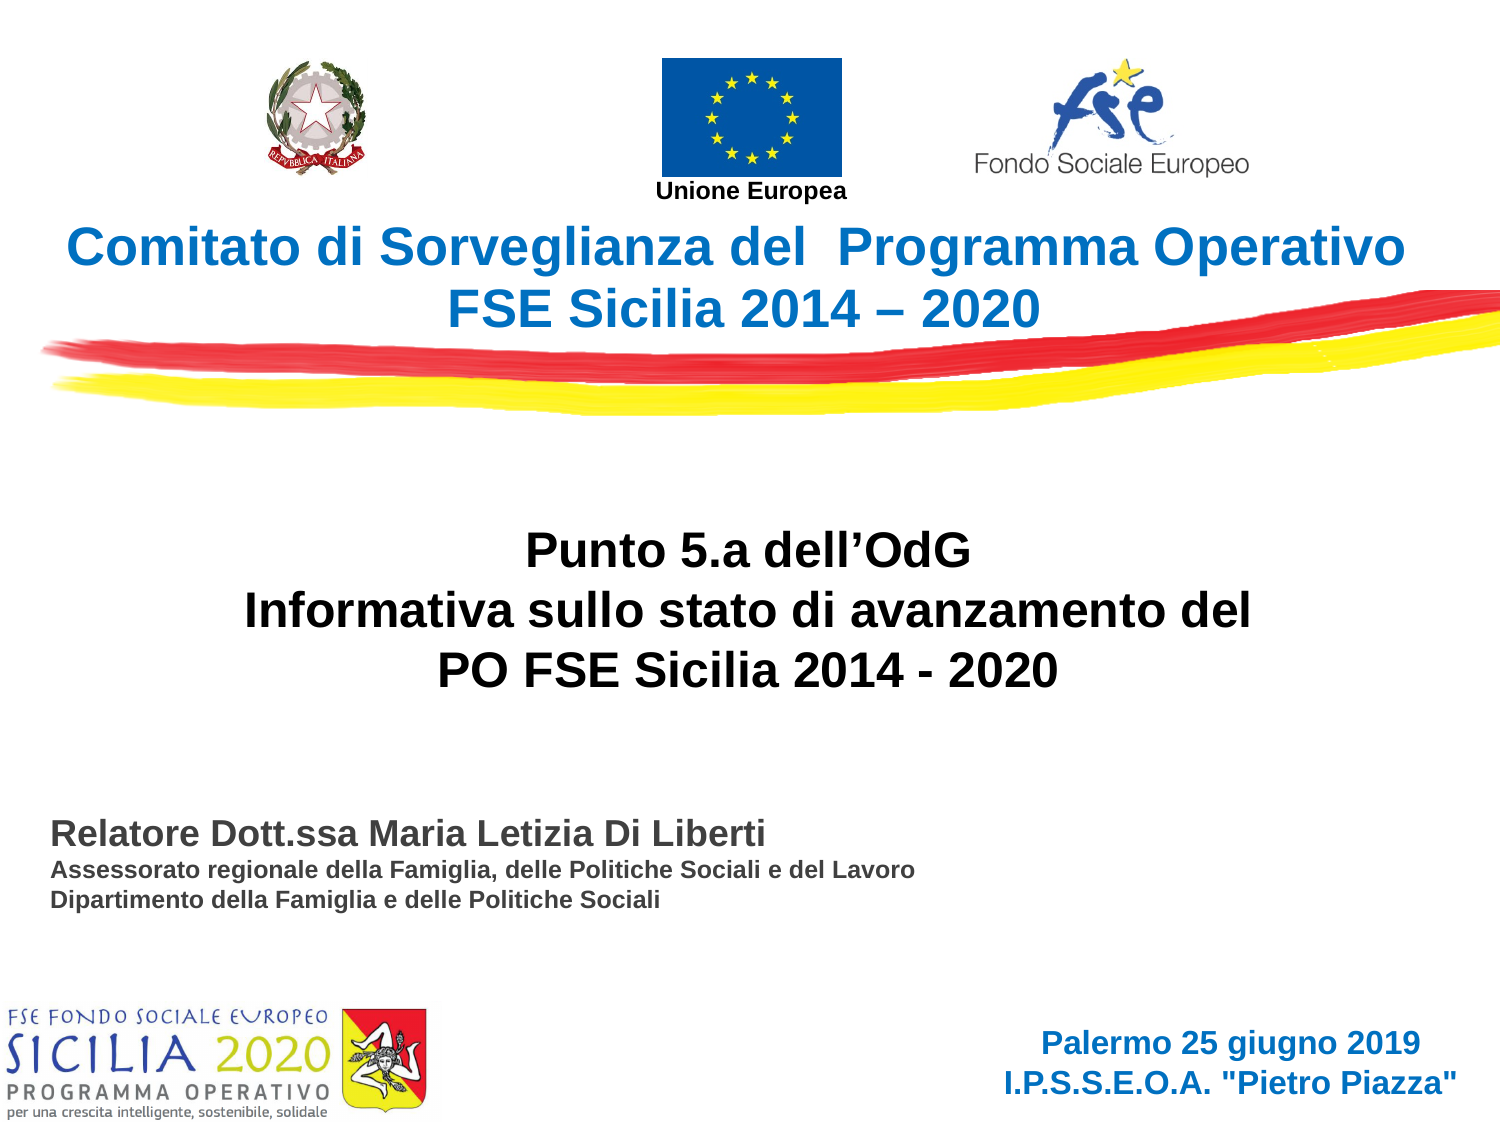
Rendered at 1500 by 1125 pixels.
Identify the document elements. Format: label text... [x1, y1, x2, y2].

text_box Relatore Dott.ssa Maria Letizia Di Liberti Assessorato regionale della Famiglia, delle Politiche Sociali e del Lavoro Dipartimento della Famiglia e delle Politiche Sociali [35, 801, 933, 922]
picture [0, 290, 1500, 421]
picture [2, 1001, 442, 1123]
text_box Punto 5.a dell’OdG Informativa sullo stato di avanzamento del PO FSE Sicilia 2014 - 2020 [2, 509, 1496, 705]
picture [229, 54, 1261, 231]
text_box Comitato di Sorveglianza del Programma Operativo FSE Sicilia 2014 – 2020 [30, 209, 1460, 289]
text_box Palermo 25 giugno 2019 I.P.S.S.E.O.A. "Pietro Piazza" [962, 1013, 1500, 1109]
